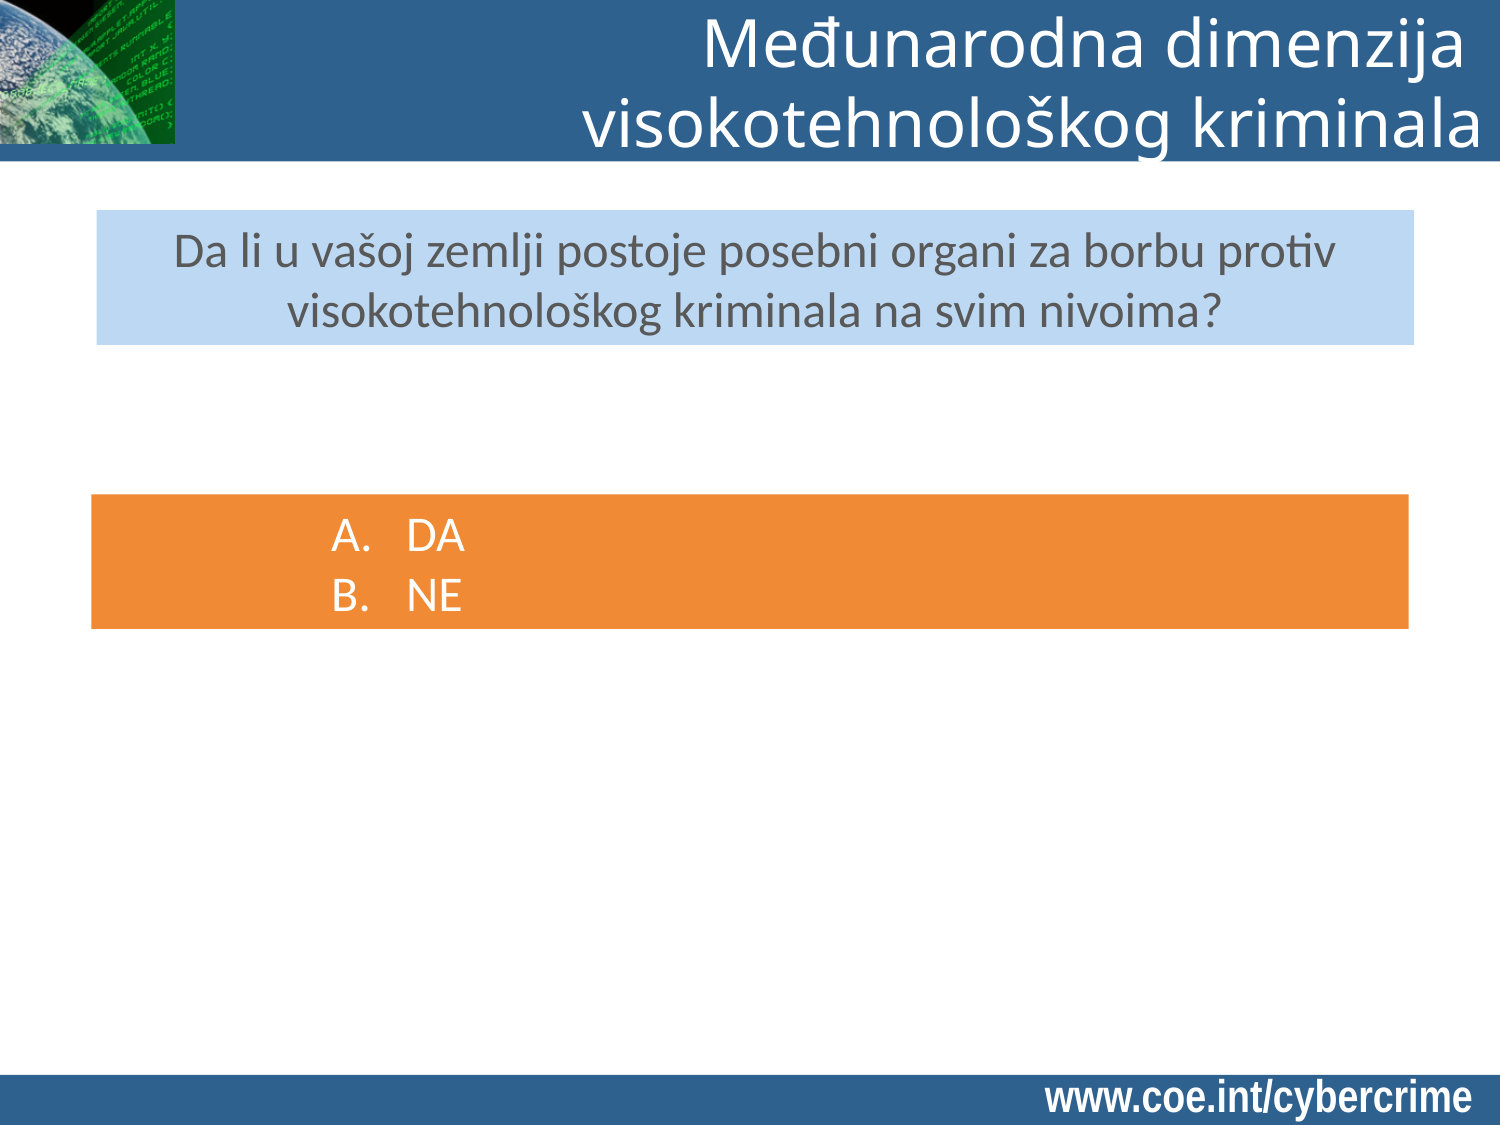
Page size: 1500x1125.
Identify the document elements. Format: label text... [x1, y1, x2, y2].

text_box Međunarodna dimenzija visokotehnološkog kriminala [0, 0, 1500, 164]
picture [0, 0, 175, 144]
text_box DA NE [91, 494, 1409, 629]
text_box [0, 1073, 1030, 1125]
text_box Da li u vašoj zemlji postoje posebni organi za borbu protiv visokotehnološkog kriminala na svim nivoima? [96, 210, 1414, 345]
text_box www.coe.int/cybercrime [1030, 1059, 1500, 1125]
